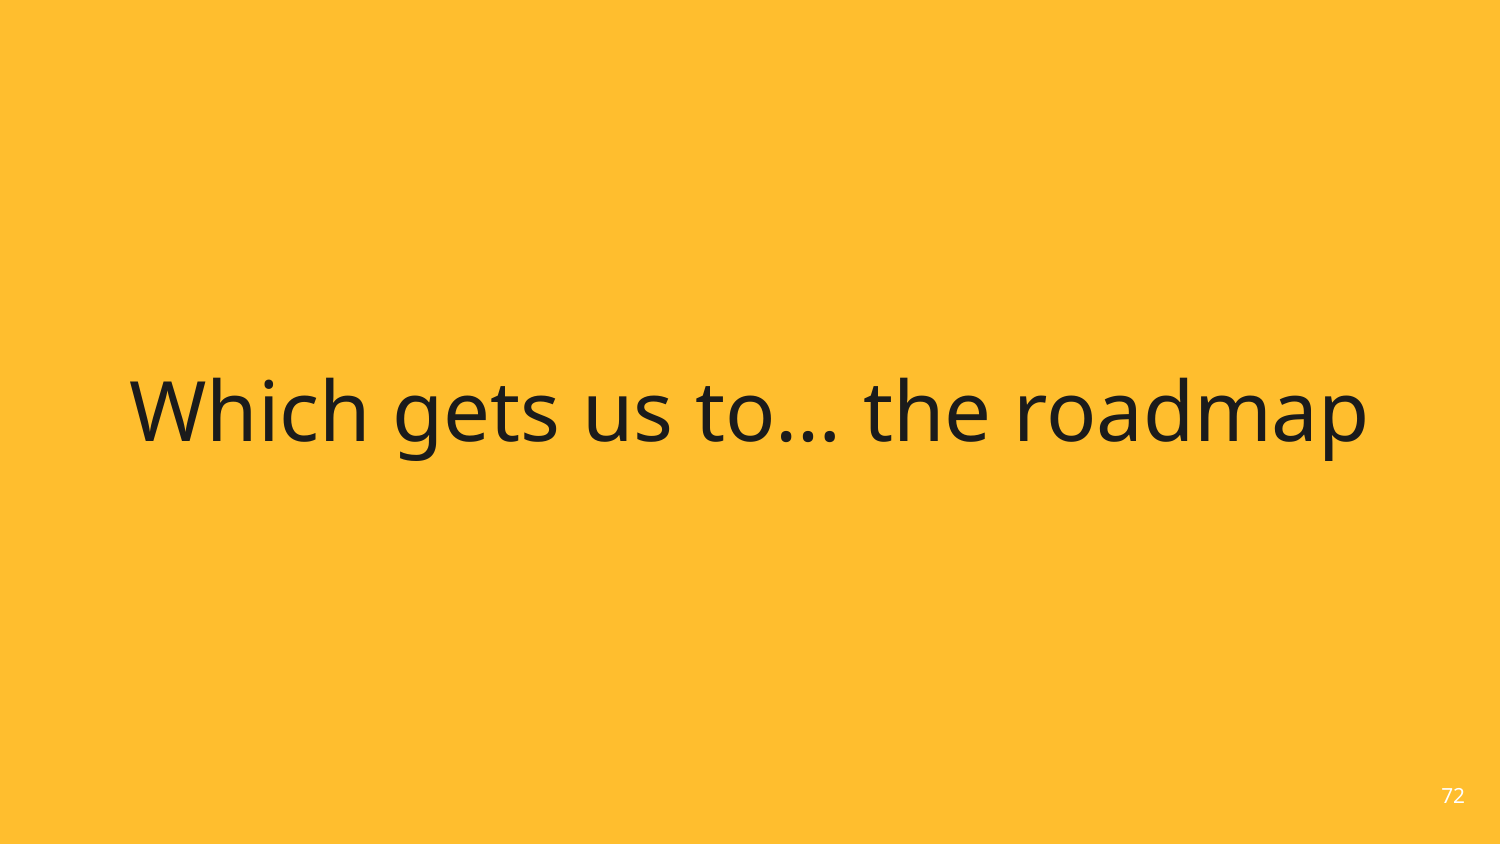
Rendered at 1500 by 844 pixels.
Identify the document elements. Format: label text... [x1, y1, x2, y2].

title Which gets us to… the roadmap [51, 72, 1449, 753]
slide_number 72 [1389, 764, 1480, 830]
